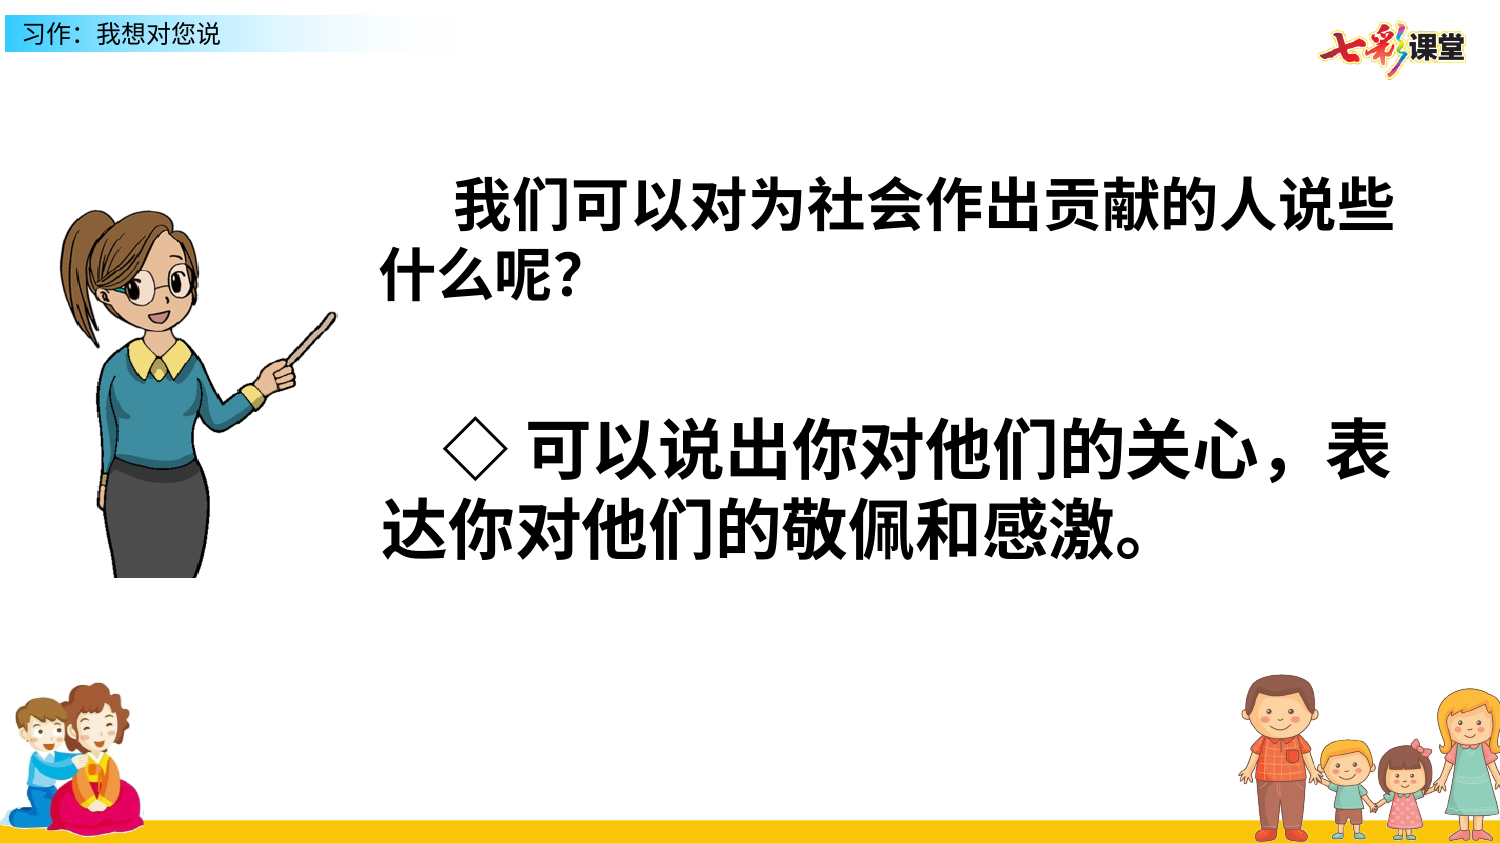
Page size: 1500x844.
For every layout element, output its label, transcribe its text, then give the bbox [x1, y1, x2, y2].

picture [58, 208, 338, 579]
text_box ◇可以说出你对他们的关心，表达你对他们的敬佩和感激。 [366, 400, 1408, 576]
text_box [399, 195, 1377, 283]
picture [1226, 608, 1500, 844]
picture [0, 672, 144, 844]
picture [1316, 20, 1468, 80]
text_box 我们可以对为社会作出贡献的人说些什么呢？ [402, 199, 1373, 279]
